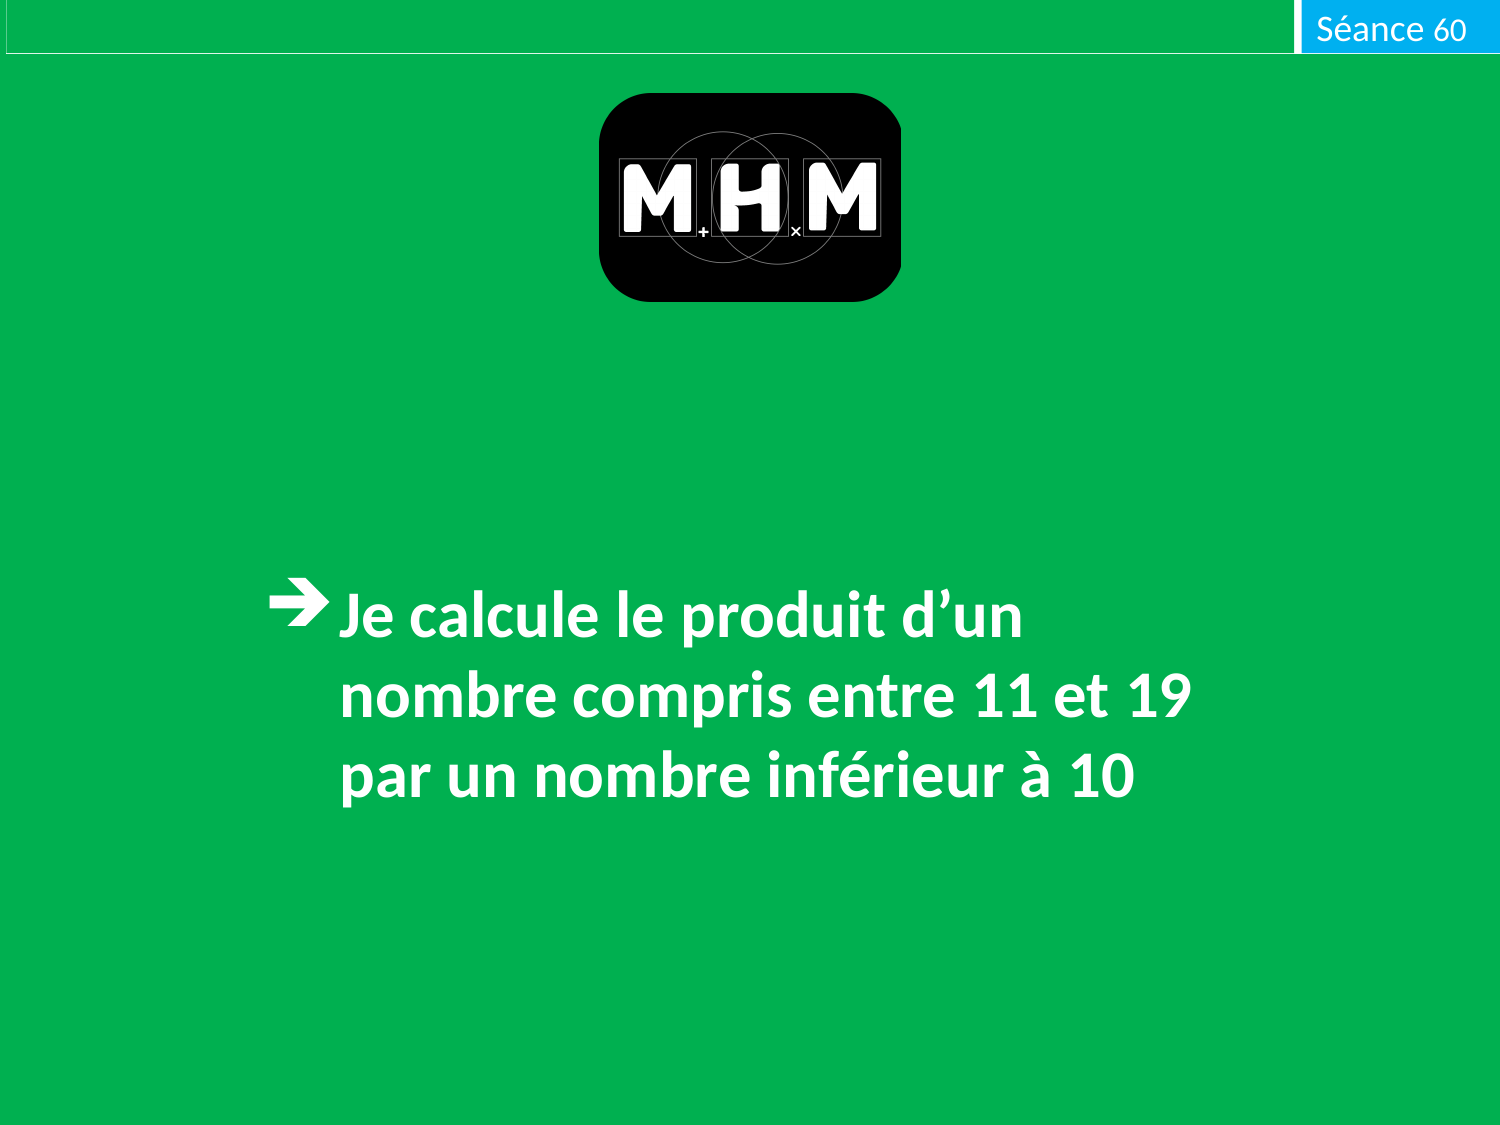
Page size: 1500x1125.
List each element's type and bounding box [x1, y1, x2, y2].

text_box [0, 54, 1500, 1125]
